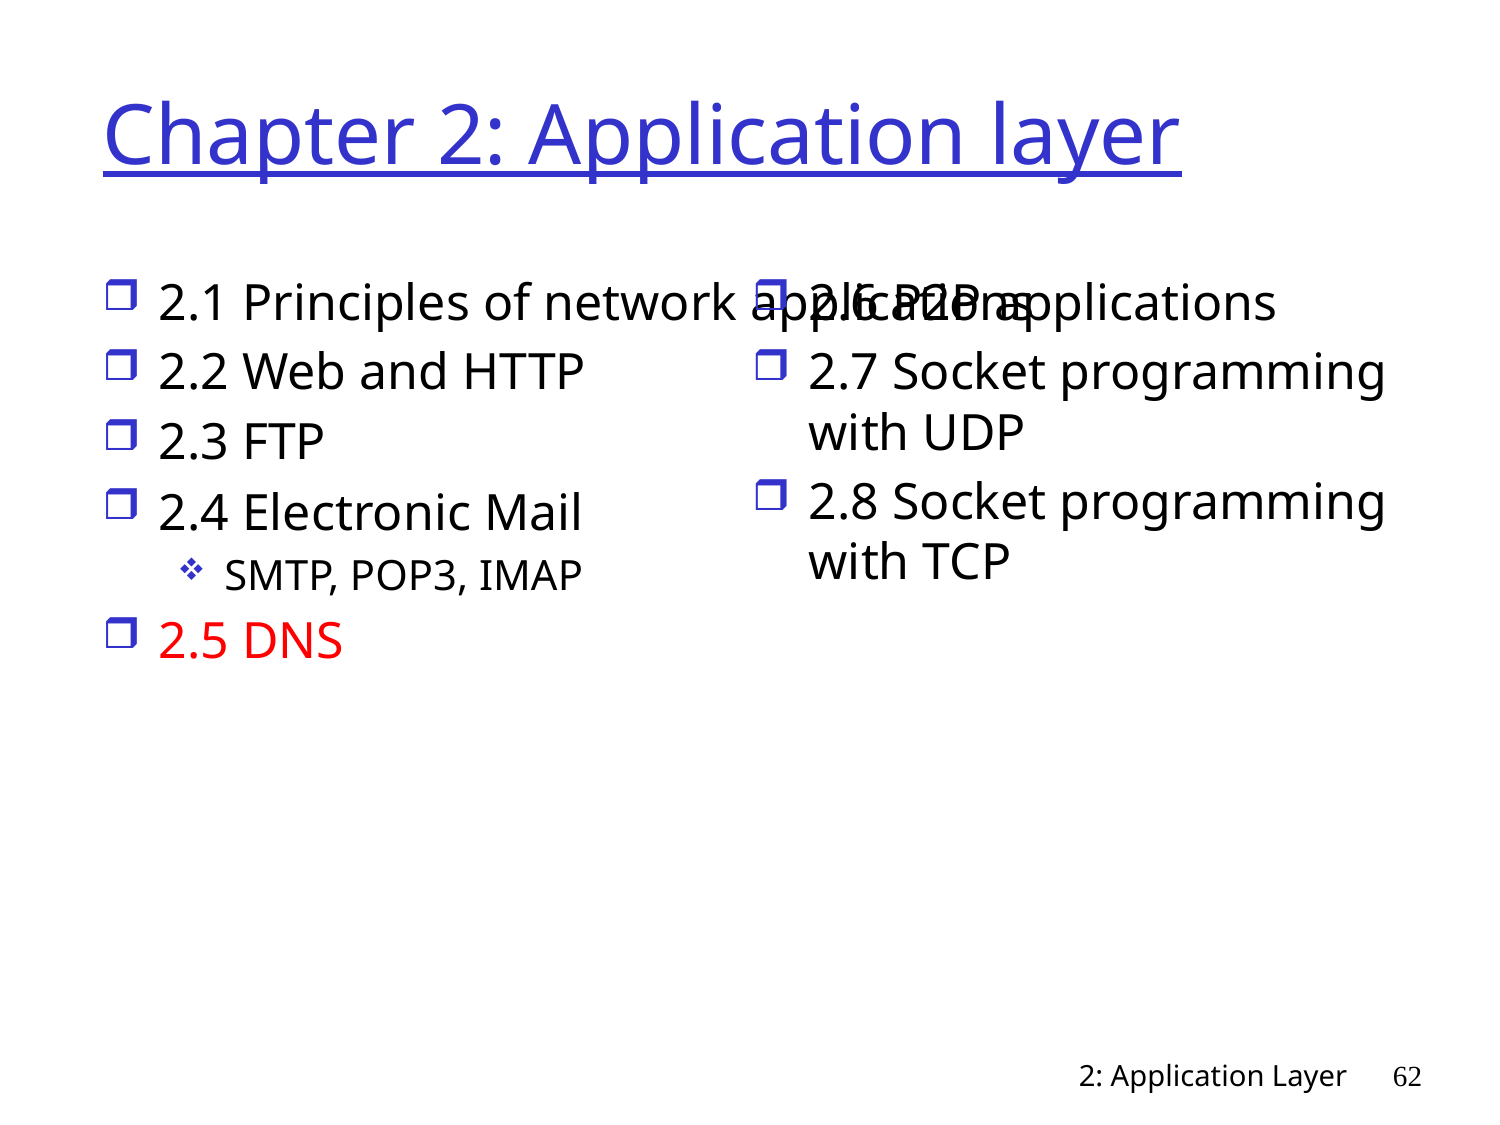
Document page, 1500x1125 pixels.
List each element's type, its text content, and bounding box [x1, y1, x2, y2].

footer 2: Application Layer [887, 1049, 1362, 1125]
title Chapter 2: Application layer [87, 37, 1363, 226]
list 2.1 Principles of network applications 2.2 Web and HTTP 2.3 FTP 2.4 Electronic Mail SMTP, POP3, IMAP 2.5 DNS [87, 262, 737, 1026]
list 2.6 P2P applications 2.7 Socket programming with UDP 2.8 Socket programming with TCP [737, 262, 1403, 1026]
slide_number 62 [1362, 1049, 1438, 1125]
